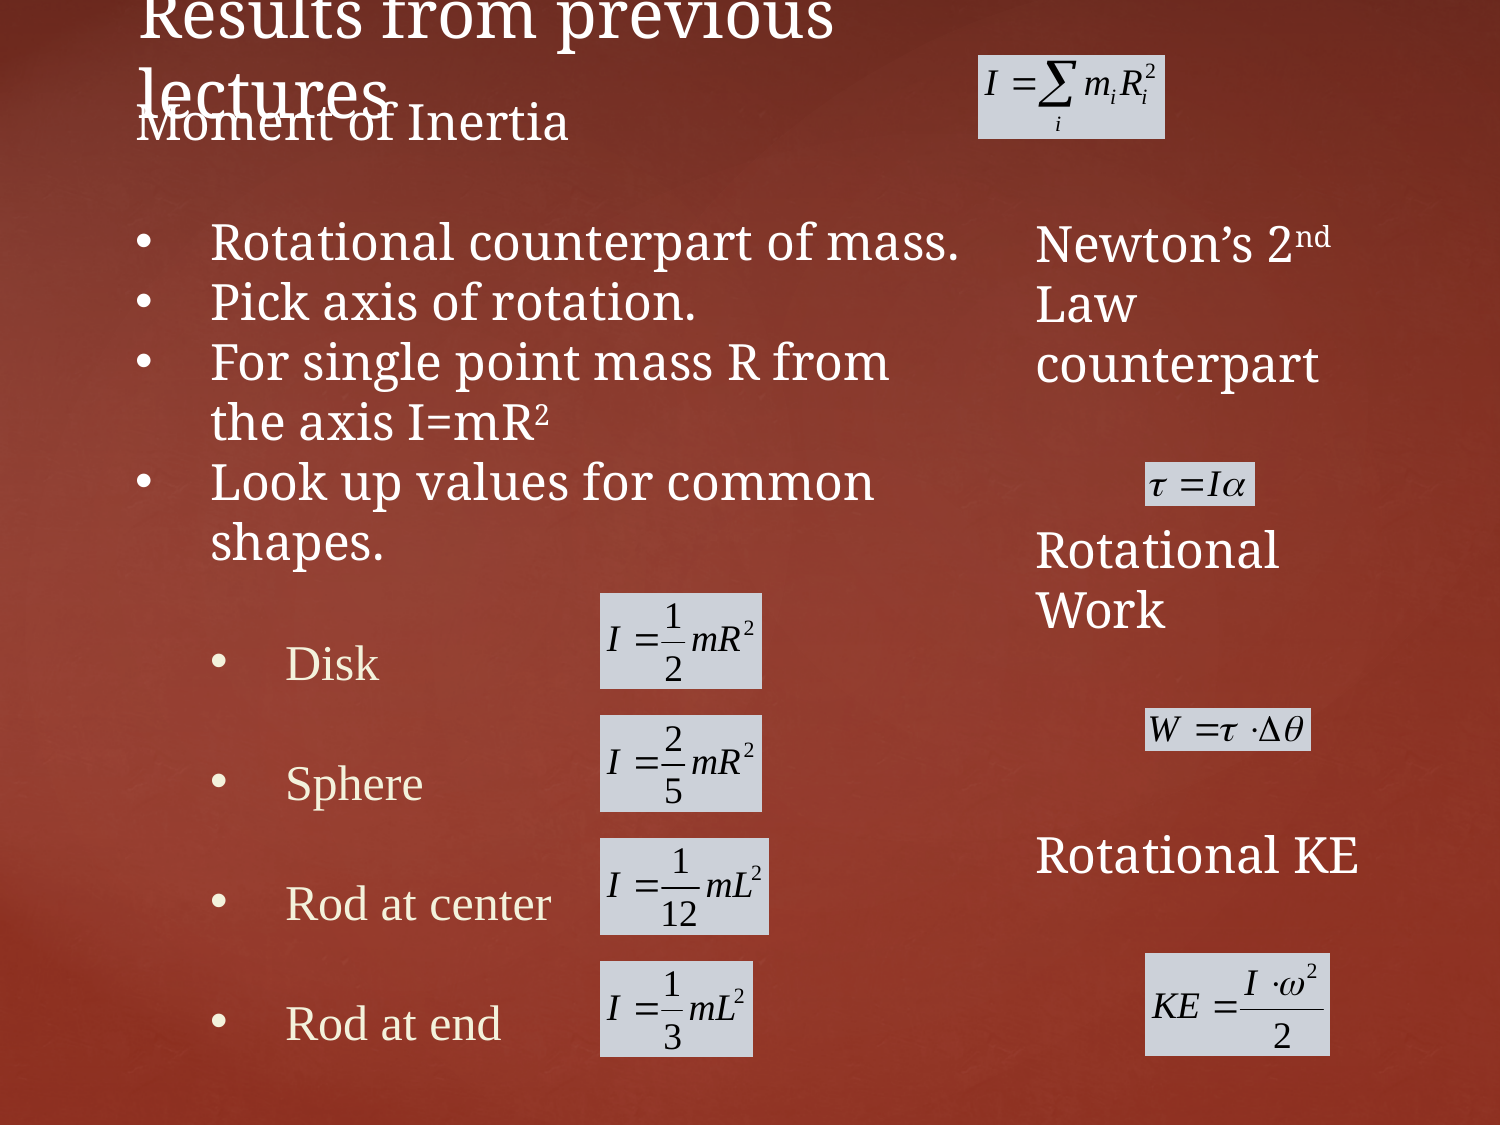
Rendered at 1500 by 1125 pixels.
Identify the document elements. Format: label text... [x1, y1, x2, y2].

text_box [1144, 461, 1256, 507]
text_box Newton’s 2nd Law counterpart [1020, 277, 1428, 400]
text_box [599, 591, 763, 690]
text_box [1144, 707, 1312, 752]
text_box Rotational Work [1019, 567, 1380, 646]
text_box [1144, 952, 1331, 1057]
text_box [977, 54, 1166, 140]
text_box Results from previous lectures [123, 54, 939, 140]
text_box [599, 837, 770, 936]
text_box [599, 714, 763, 813]
text_box Moment of Inertia Rotational counterpart of mass. Pick axis of rotation. For single point mass R from the axis I=mR2 Look up values for common shapes. Disk Sphere Rod at center Rod at end [120, 262, 980, 1058]
text_box Rotational KE [1019, 813, 1380, 892]
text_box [599, 960, 754, 1058]
